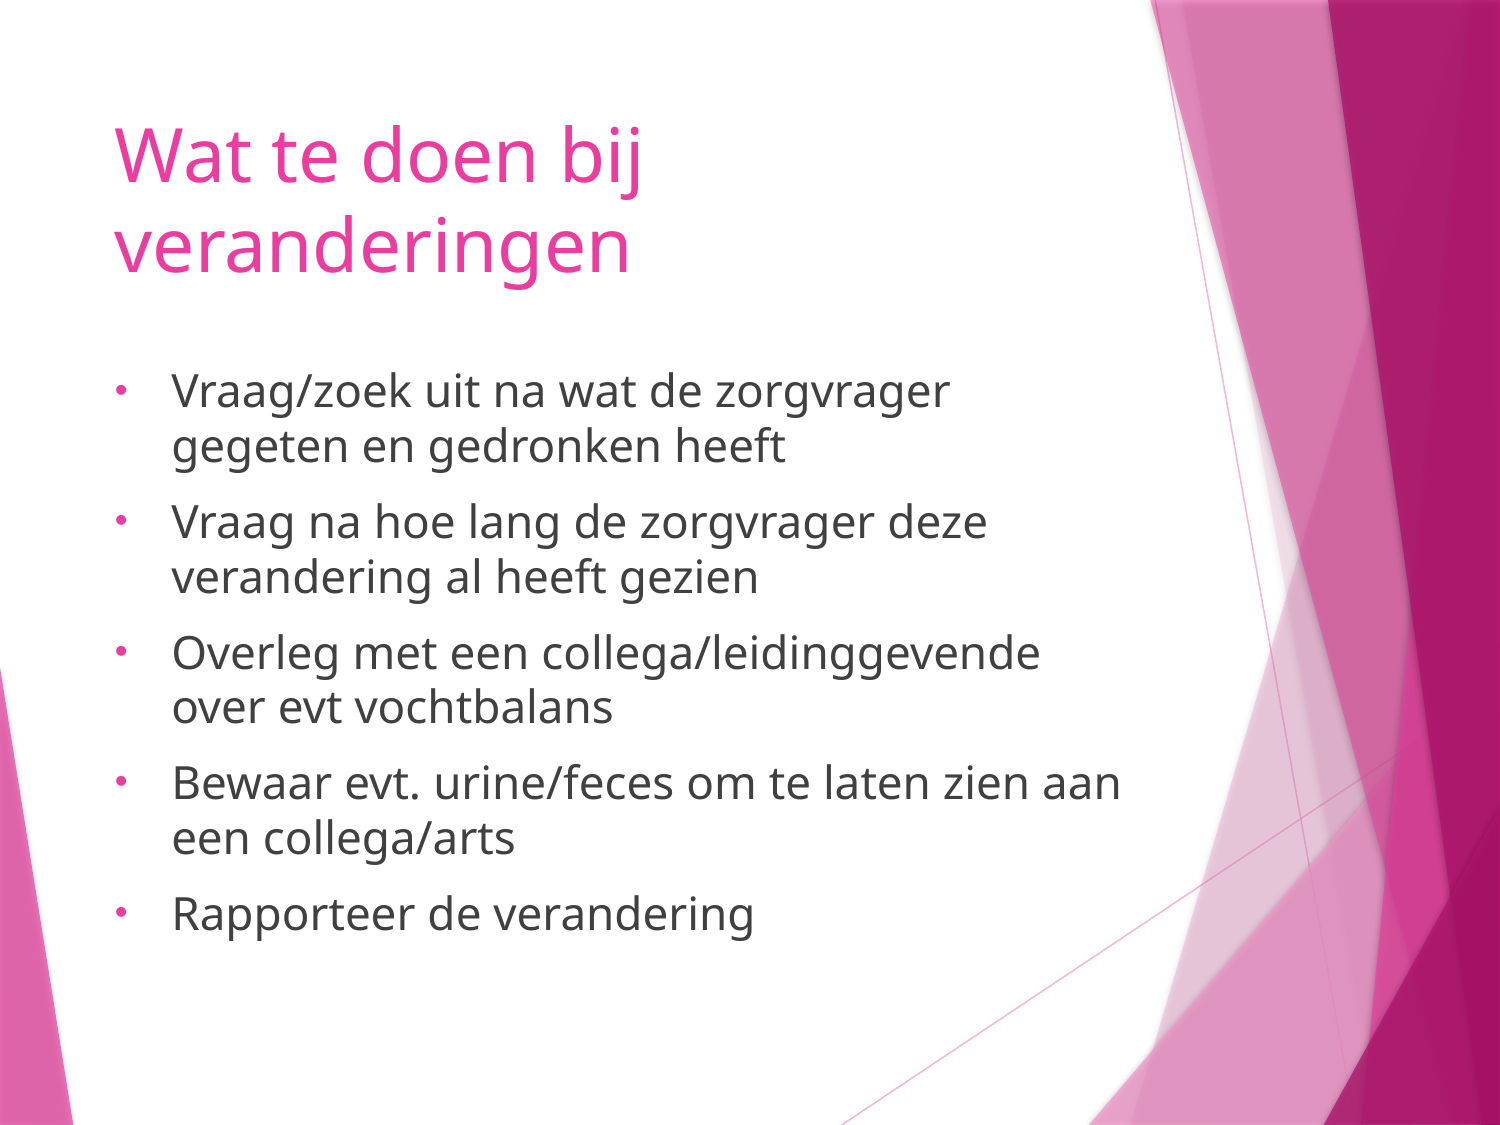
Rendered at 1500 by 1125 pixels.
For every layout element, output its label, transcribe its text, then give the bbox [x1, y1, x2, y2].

title Wat te doen bij veranderingen [99, 99, 1142, 317]
list Vraag/zoek uit na wat de zorgvrager gegeten en gedronken heeft Vraag na hoe lang de zorgvrager deze verandering al heeft gezien Overleg met een collega/leidinggevende over evt vochtbalans Bewaar evt. urine/feces om te laten zien aan een collega/arts Rapporteer de verandering [99, 354, 1142, 992]
